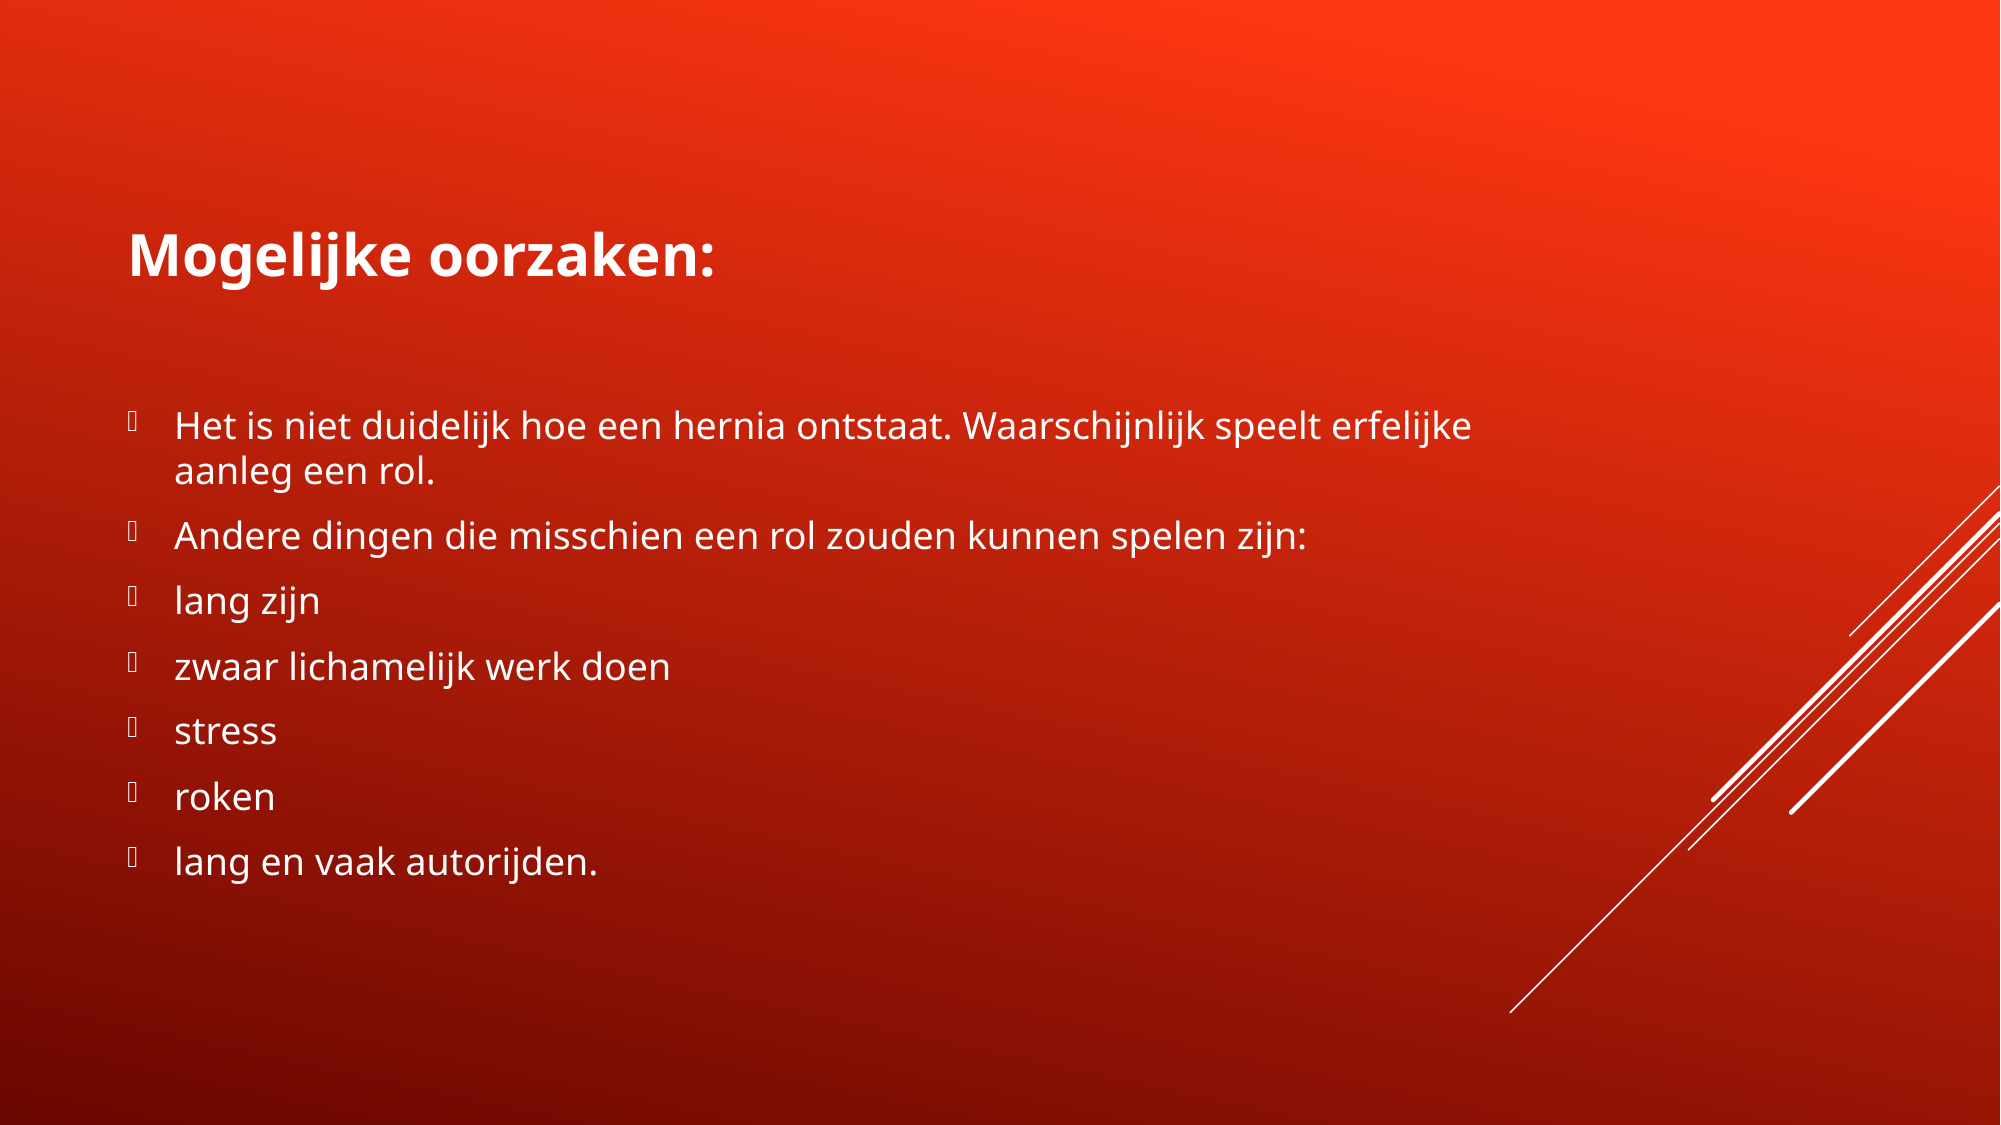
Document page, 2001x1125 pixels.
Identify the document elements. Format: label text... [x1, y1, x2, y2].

list Mogelijke oorzaken: Het is niet duidelijk hoe een hernia ontstaat. Waarschijnlijk speelt erfelijke aanleg een rol. Andere dingen die misschien een rol zouden kunnen spelen zijn: lang zijn zwaar lichamelijk werk doen stress roken lang en vaak autorijden. [112, 112, 1513, 706]
